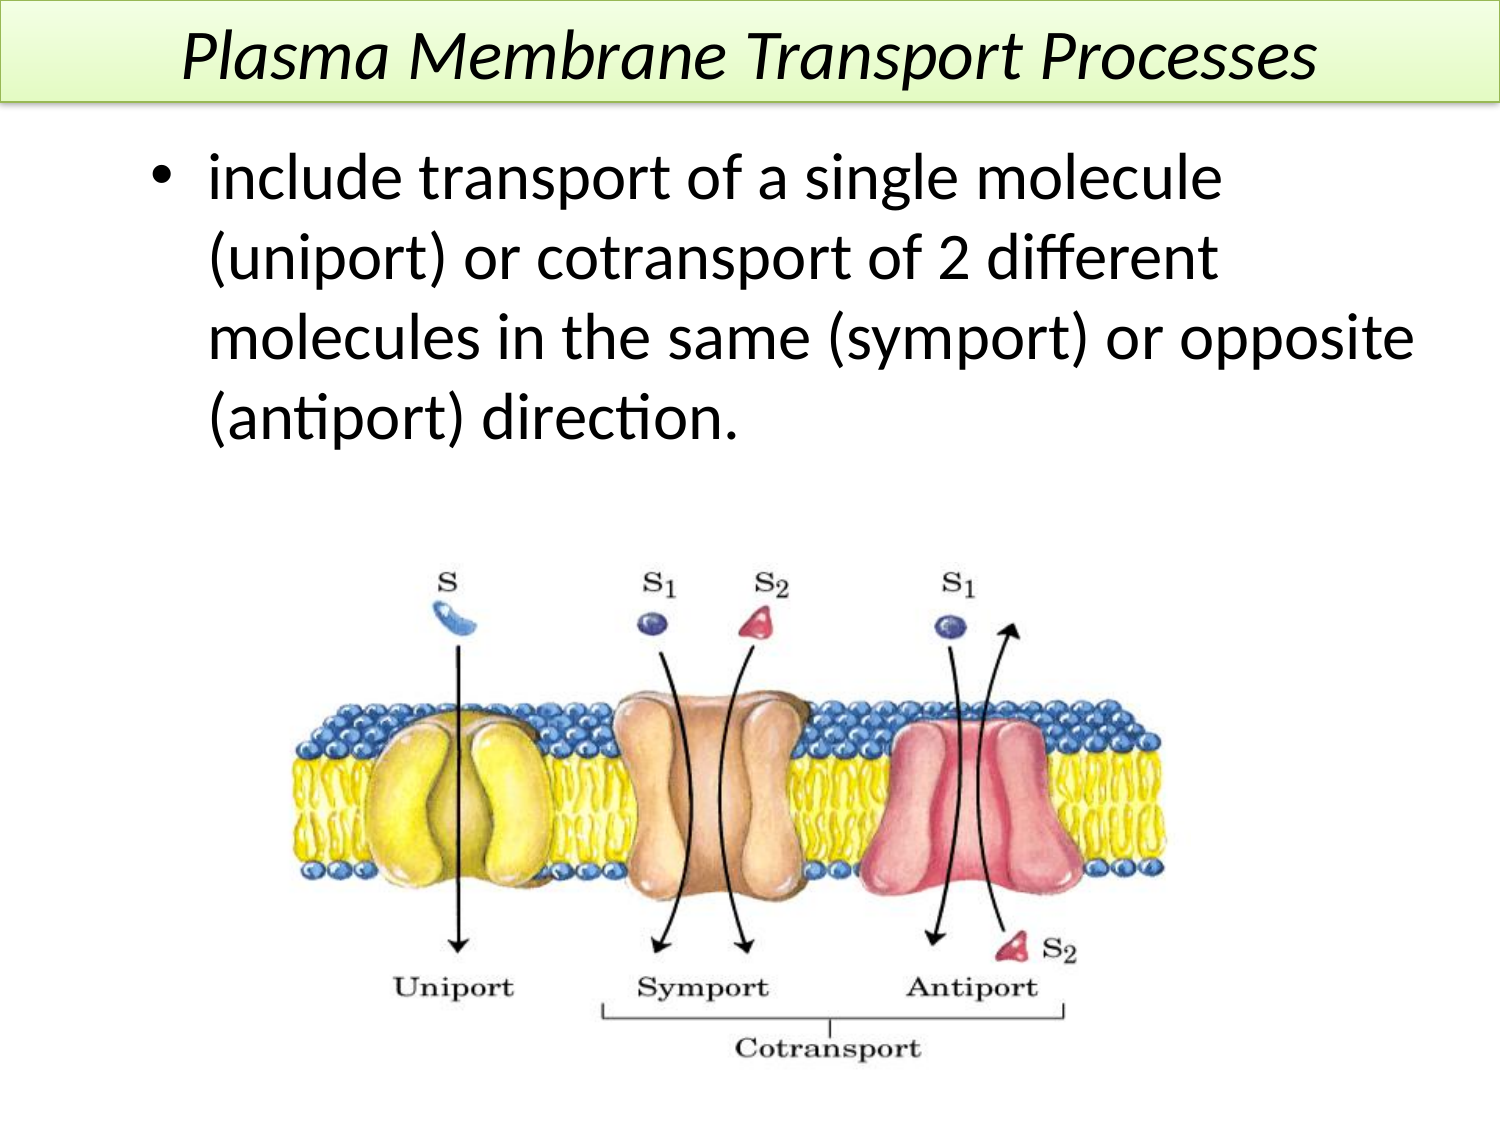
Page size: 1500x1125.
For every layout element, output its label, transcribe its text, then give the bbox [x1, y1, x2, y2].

list include transport of a single molecule (uniport) or cotransport of 2 different molecules in the same (symport) or opposite (antiport) direction. [135, 125, 1450, 480]
picture [265, 562, 1191, 1071]
title Plasma Membrane Transport Processes [0, 0, 1500, 103]
